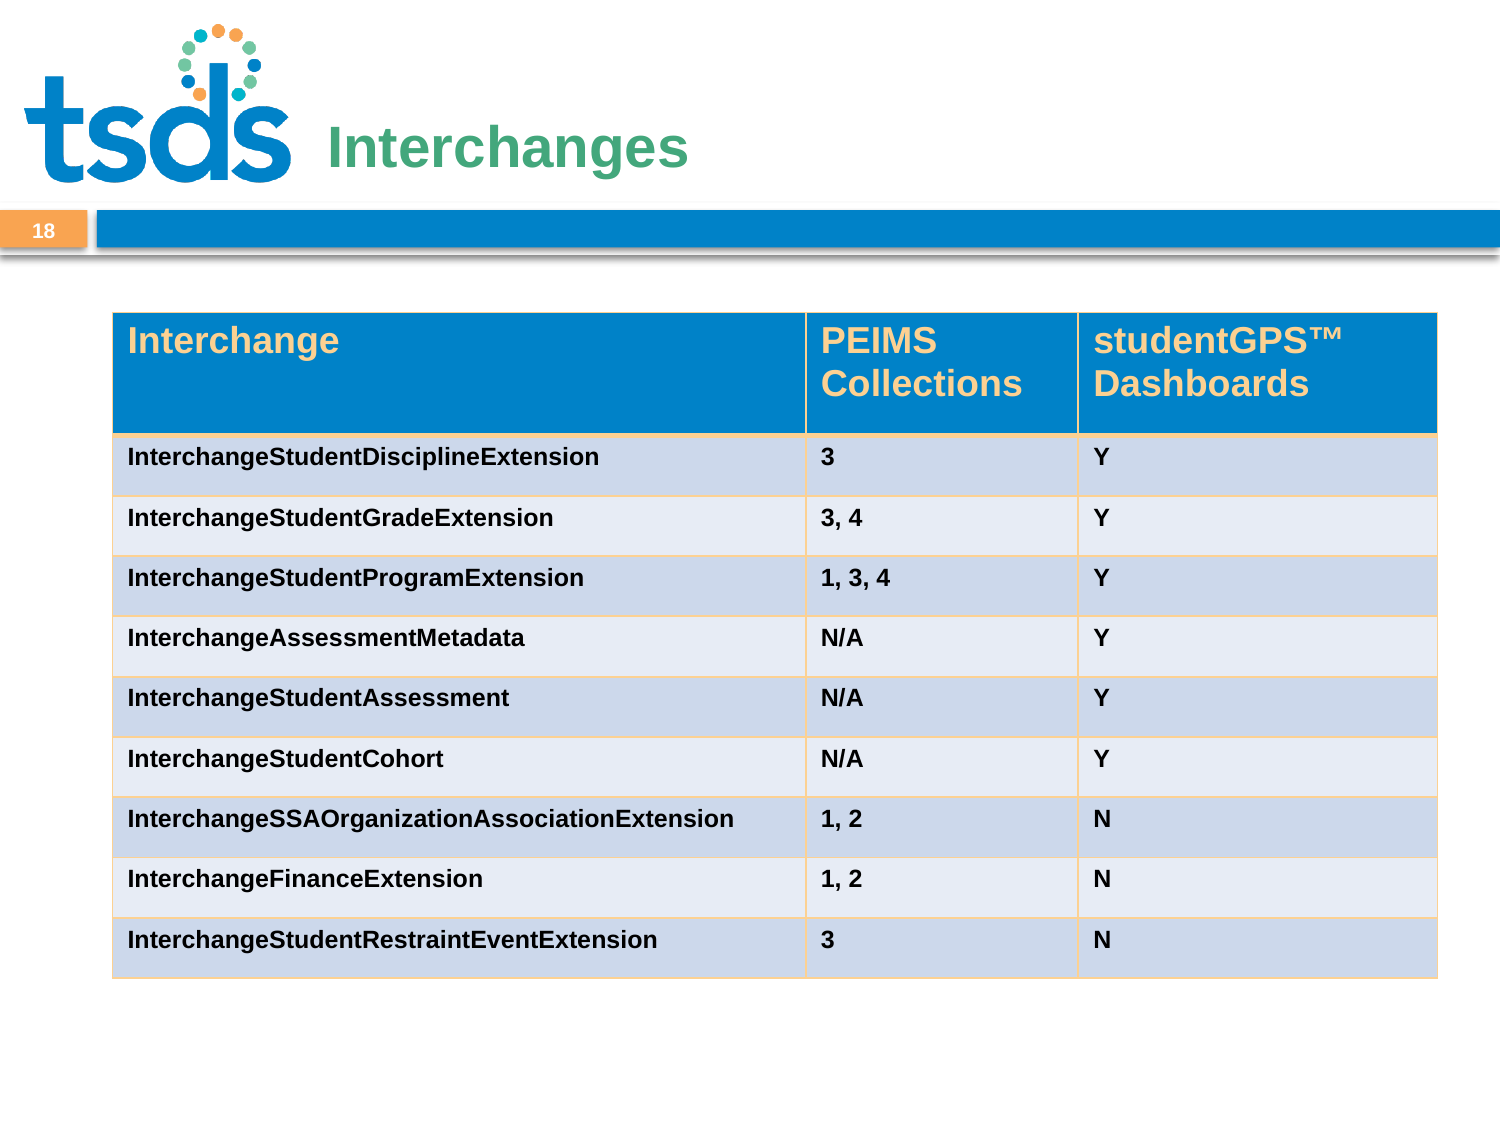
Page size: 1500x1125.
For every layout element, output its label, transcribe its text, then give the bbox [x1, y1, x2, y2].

table_cell 1, 2 [807, 858, 1077, 917]
table_cell InterchangeStudentCohort [113, 738, 805, 796]
table_cell Y [1079, 557, 1437, 615]
table_cell N/A [807, 617, 1077, 676]
table_cell Y [1079, 738, 1437, 796]
picture [24, 24, 291, 191]
table_cell N [1079, 858, 1437, 917]
table_cell N/A [807, 678, 1077, 736]
table_header Interchange [113, 313, 805, 433]
table_cell Y [1079, 678, 1437, 736]
table_cell N [1079, 798, 1437, 857]
table_header PEIMS Collections [807, 313, 1077, 433]
table_cell InterchangeAssessmentMetadata [113, 617, 805, 676]
table_cell 3, 4 [807, 497, 1077, 555]
title Interchanges [312, 75, 1438, 213]
table_cell InterchangeStudentRestraintEventExtension [113, 919, 805, 977]
table_cell InterchangeStudentGradeExtension [113, 497, 805, 555]
table_cell 1, 2 [807, 798, 1077, 857]
table_cell Y [1079, 438, 1437, 495]
table_cell InterchangeSSAOrganizationAssociationExtension [113, 798, 805, 857]
slide_number 17 [0, 210, 88, 251]
table_cell InterchangeStudentAssessment [113, 678, 805, 736]
table_cell 1, 3, 4 [807, 557, 1077, 615]
table_header studentGPS™ Dashboards [1079, 313, 1437, 433]
table_cell InterchangeStudentDisciplineExtension [113, 438, 805, 495]
table_cell N [1079, 919, 1437, 977]
table_cell 3 [807, 919, 1077, 977]
table_cell InterchangeStudentProgramExtension [113, 557, 805, 615]
table_cell 3 [807, 438, 1077, 495]
table_cell N/A [807, 738, 1077, 796]
table_cell InterchangeFinanceExtension [113, 858, 805, 917]
table_cell Y [1079, 617, 1437, 676]
table_cell Y [1079, 497, 1437, 555]
